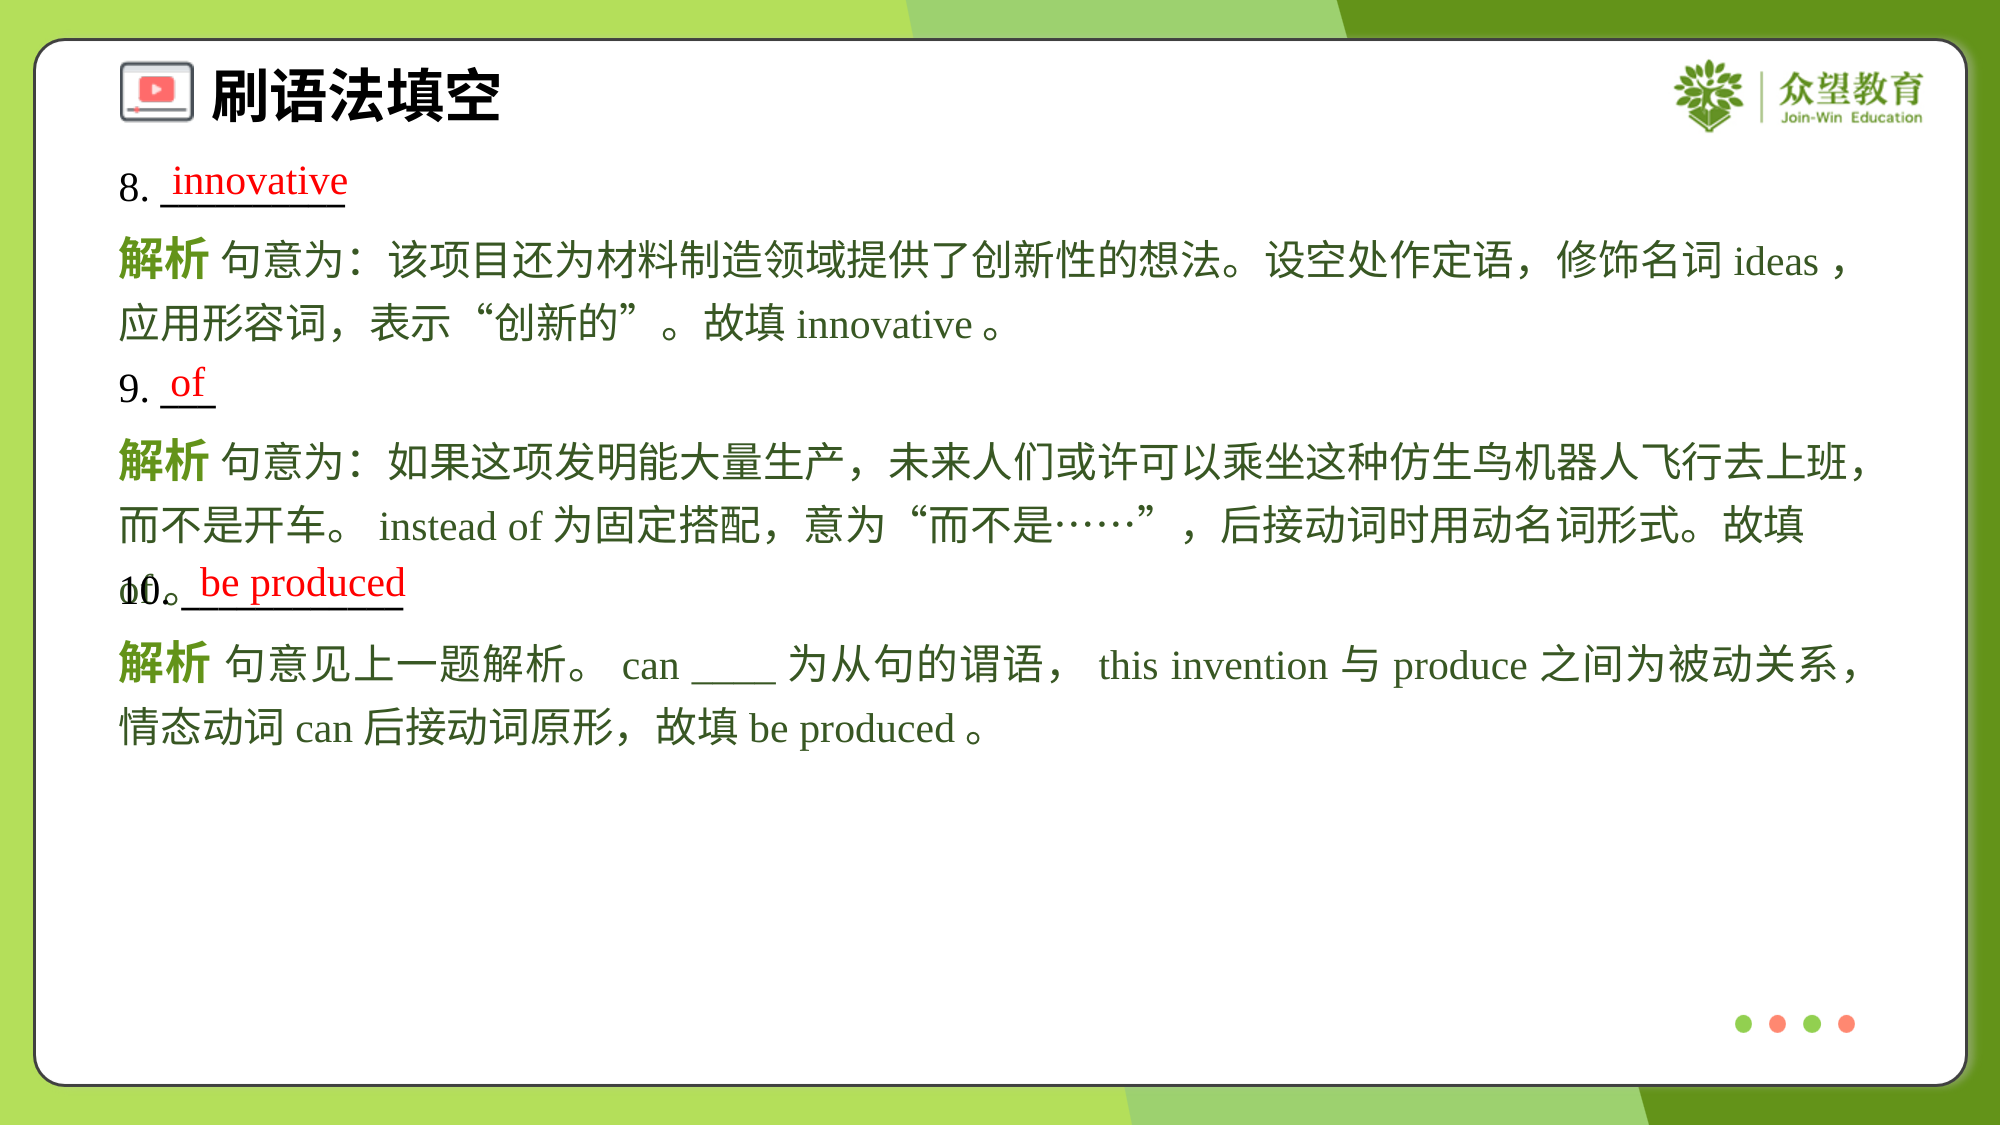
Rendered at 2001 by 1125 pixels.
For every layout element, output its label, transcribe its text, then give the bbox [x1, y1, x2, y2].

text_box 9. ___ [118, 348, 1883, 406]
text_box be produced [190, 541, 416, 599]
text_box 解析 句意为：如果这项发明能大量生产，未来人们或许可以乘坐这种仿生鸟机器人飞行去上班，而不是开车。instead of为固定搭配，意为“而不是……”，后接动词时用动名词形式。故填of。 [118, 417, 1883, 544]
text_box 10. ____________ [118, 550, 1883, 608]
text_box of [165, 342, 210, 400]
text_box innovative [167, 140, 353, 199]
text_box 解析 句意为：该项目还为材料制造领域提供了创新性的想法。设空处作定语，修饰名词ideas，应用形容词，表示“创新的”。故填innovative。 [118, 215, 1883, 343]
picture [0, 0, 2000, 1125]
text_box 8. __________ [118, 146, 1883, 204]
text_box 解析 句意见上一题解析。can ____为从句的谓语，this invention与produce之间为被动关系，情态动词can后接动词原形，故填be produced。 [118, 619, 1883, 746]
